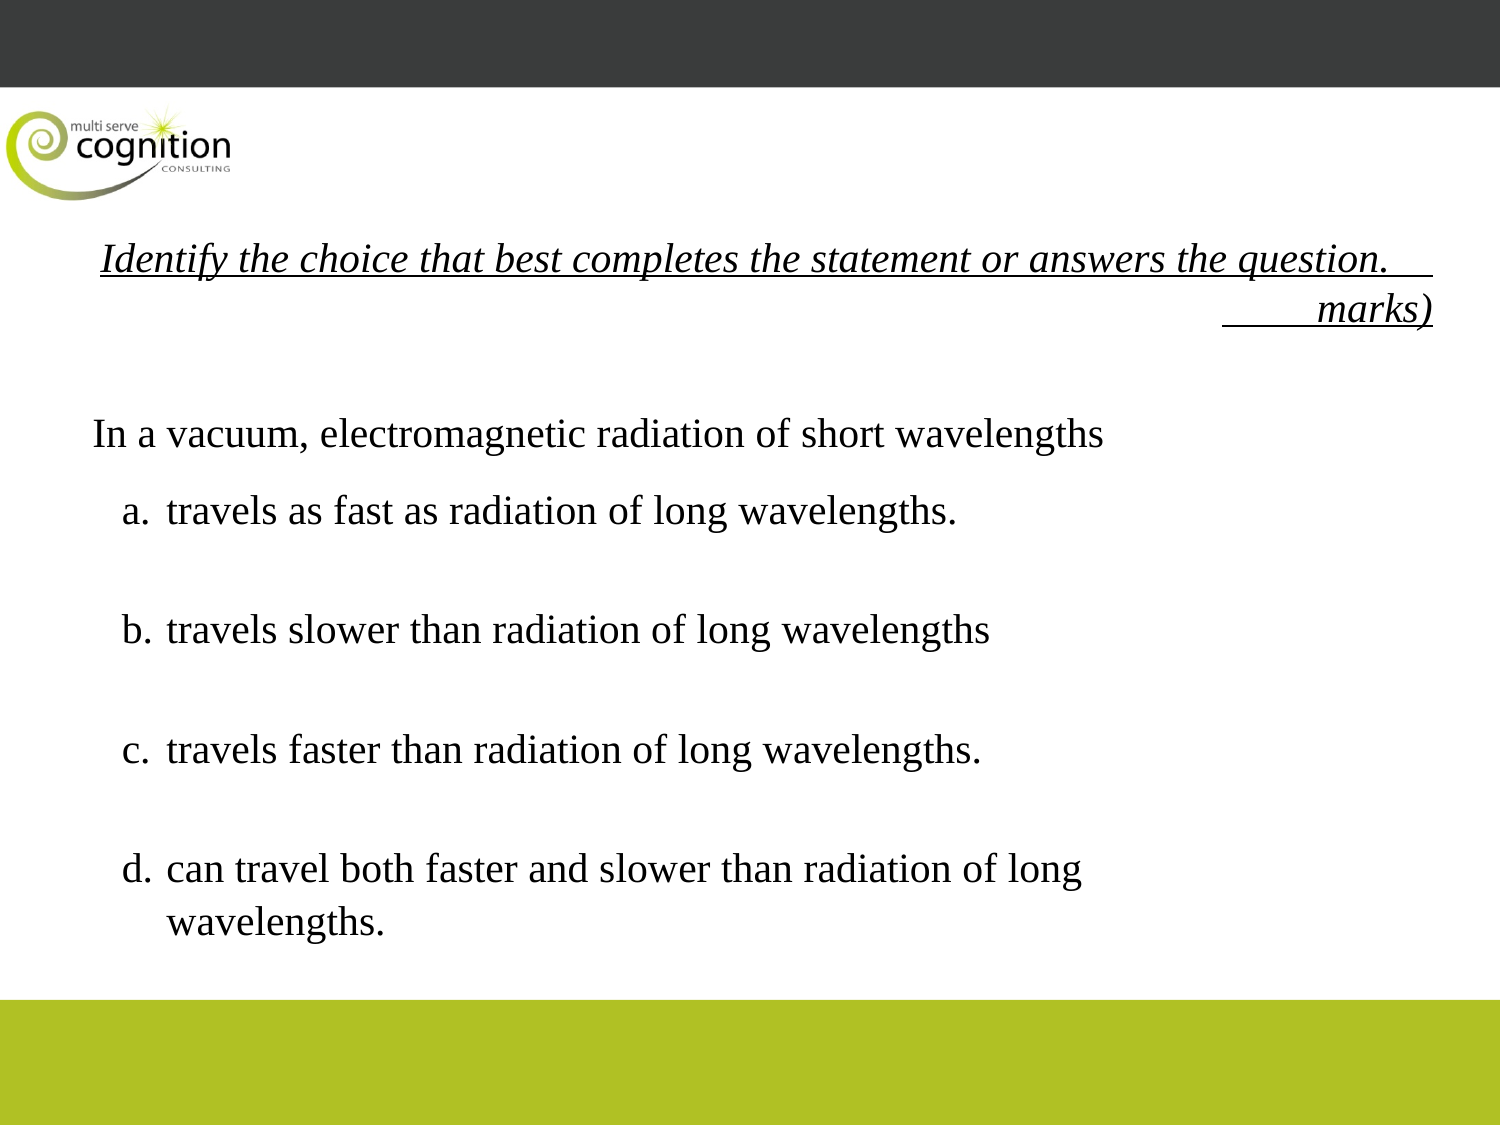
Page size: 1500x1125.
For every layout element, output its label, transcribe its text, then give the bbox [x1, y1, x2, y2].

table_cell d. [117, 839, 162, 958]
picture [0, 101, 237, 207]
table_header travels as fast as radiation of long wavelengths. [162, 480, 1167, 600]
table_cell can travel both faster and slower than radiation of long wavelengths. [162, 839, 1167, 958]
table_cell b. [117, 600, 162, 719]
table_cell c. [117, 719, 162, 839]
text_box Identify the choice that best completes the statement or answers the question. marks) [85, 223, 1449, 384]
text_box In a vacuum, electromagnetic radiation of short wavelengths [77, 398, 1121, 464]
table_cell travels faster than radiation of long wavelengths. [162, 719, 1167, 839]
table_header a. [117, 480, 162, 600]
table_cell travels slower than radiation of long wavelengths [162, 600, 1167, 719]
